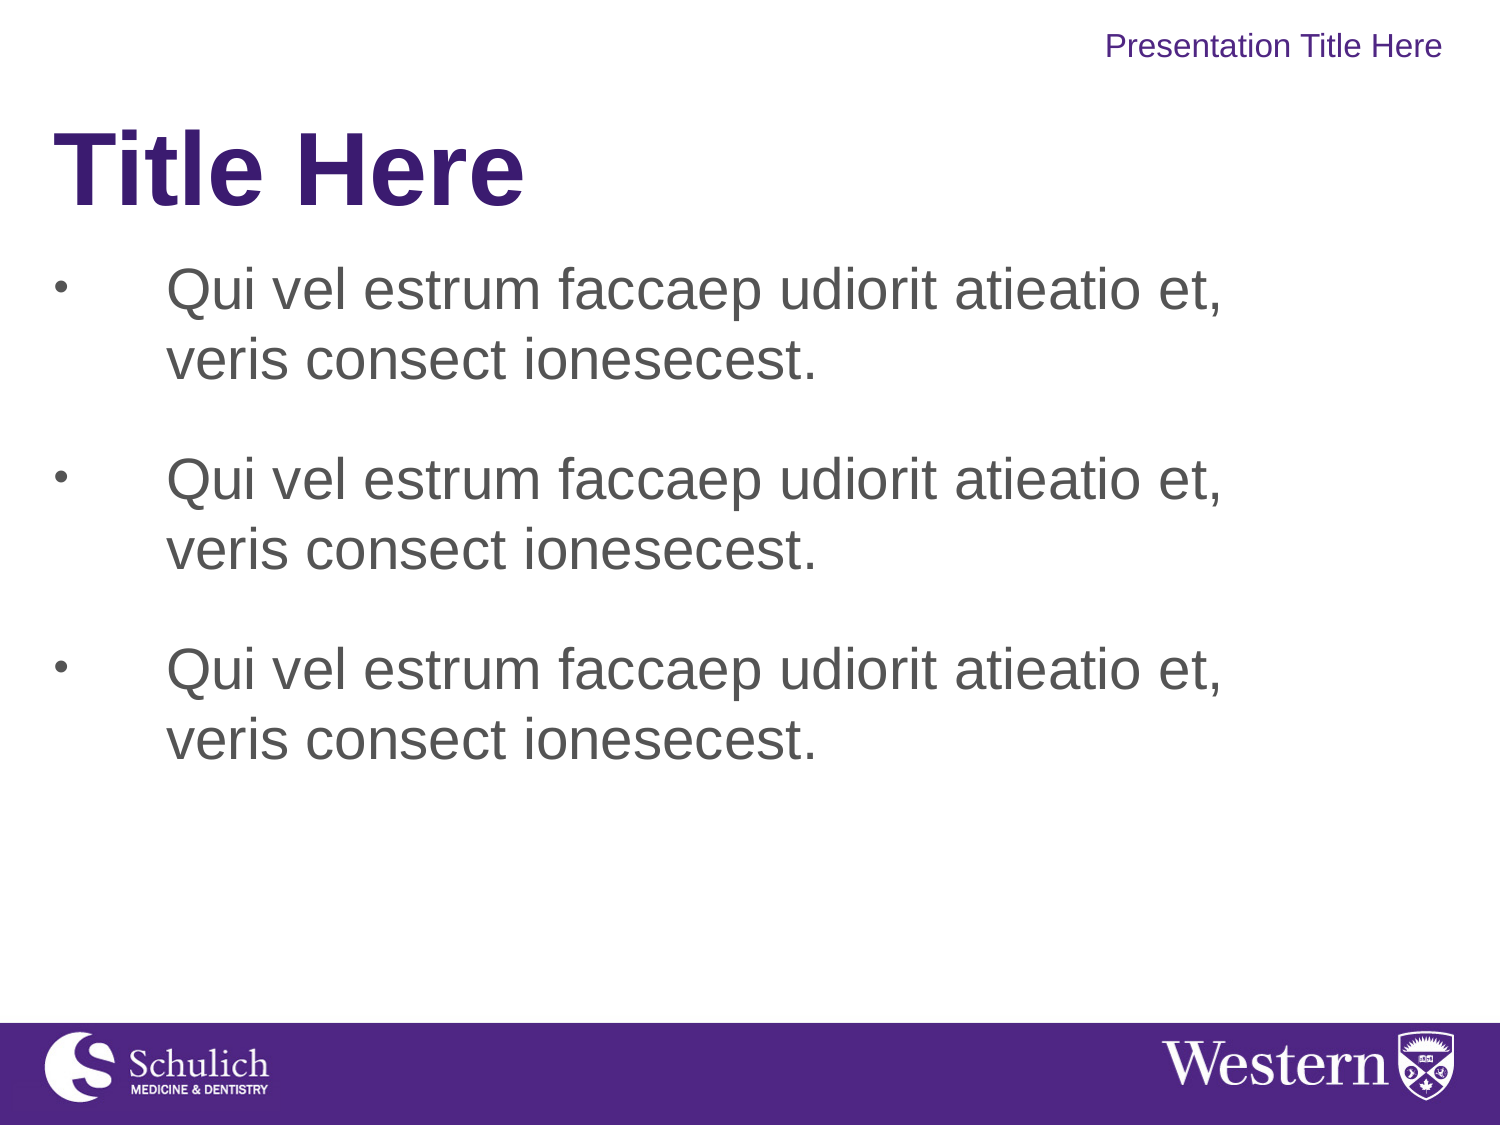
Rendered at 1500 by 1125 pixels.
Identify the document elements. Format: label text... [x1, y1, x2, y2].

picture [0, 0, 1500, 1125]
text_box Title Here Qui vel estrum faccaep udiorit atieatio et, veris consect ionesecest. Qui vel estrum faccaep udiorit atieatio et, veris consect ionesecest. Qui vel estrum faccaep udiorit atieatio et, veris consect ionesecest. [38, 93, 1352, 1119]
text_box Presentation Title Here [935, 17, 1459, 72]
